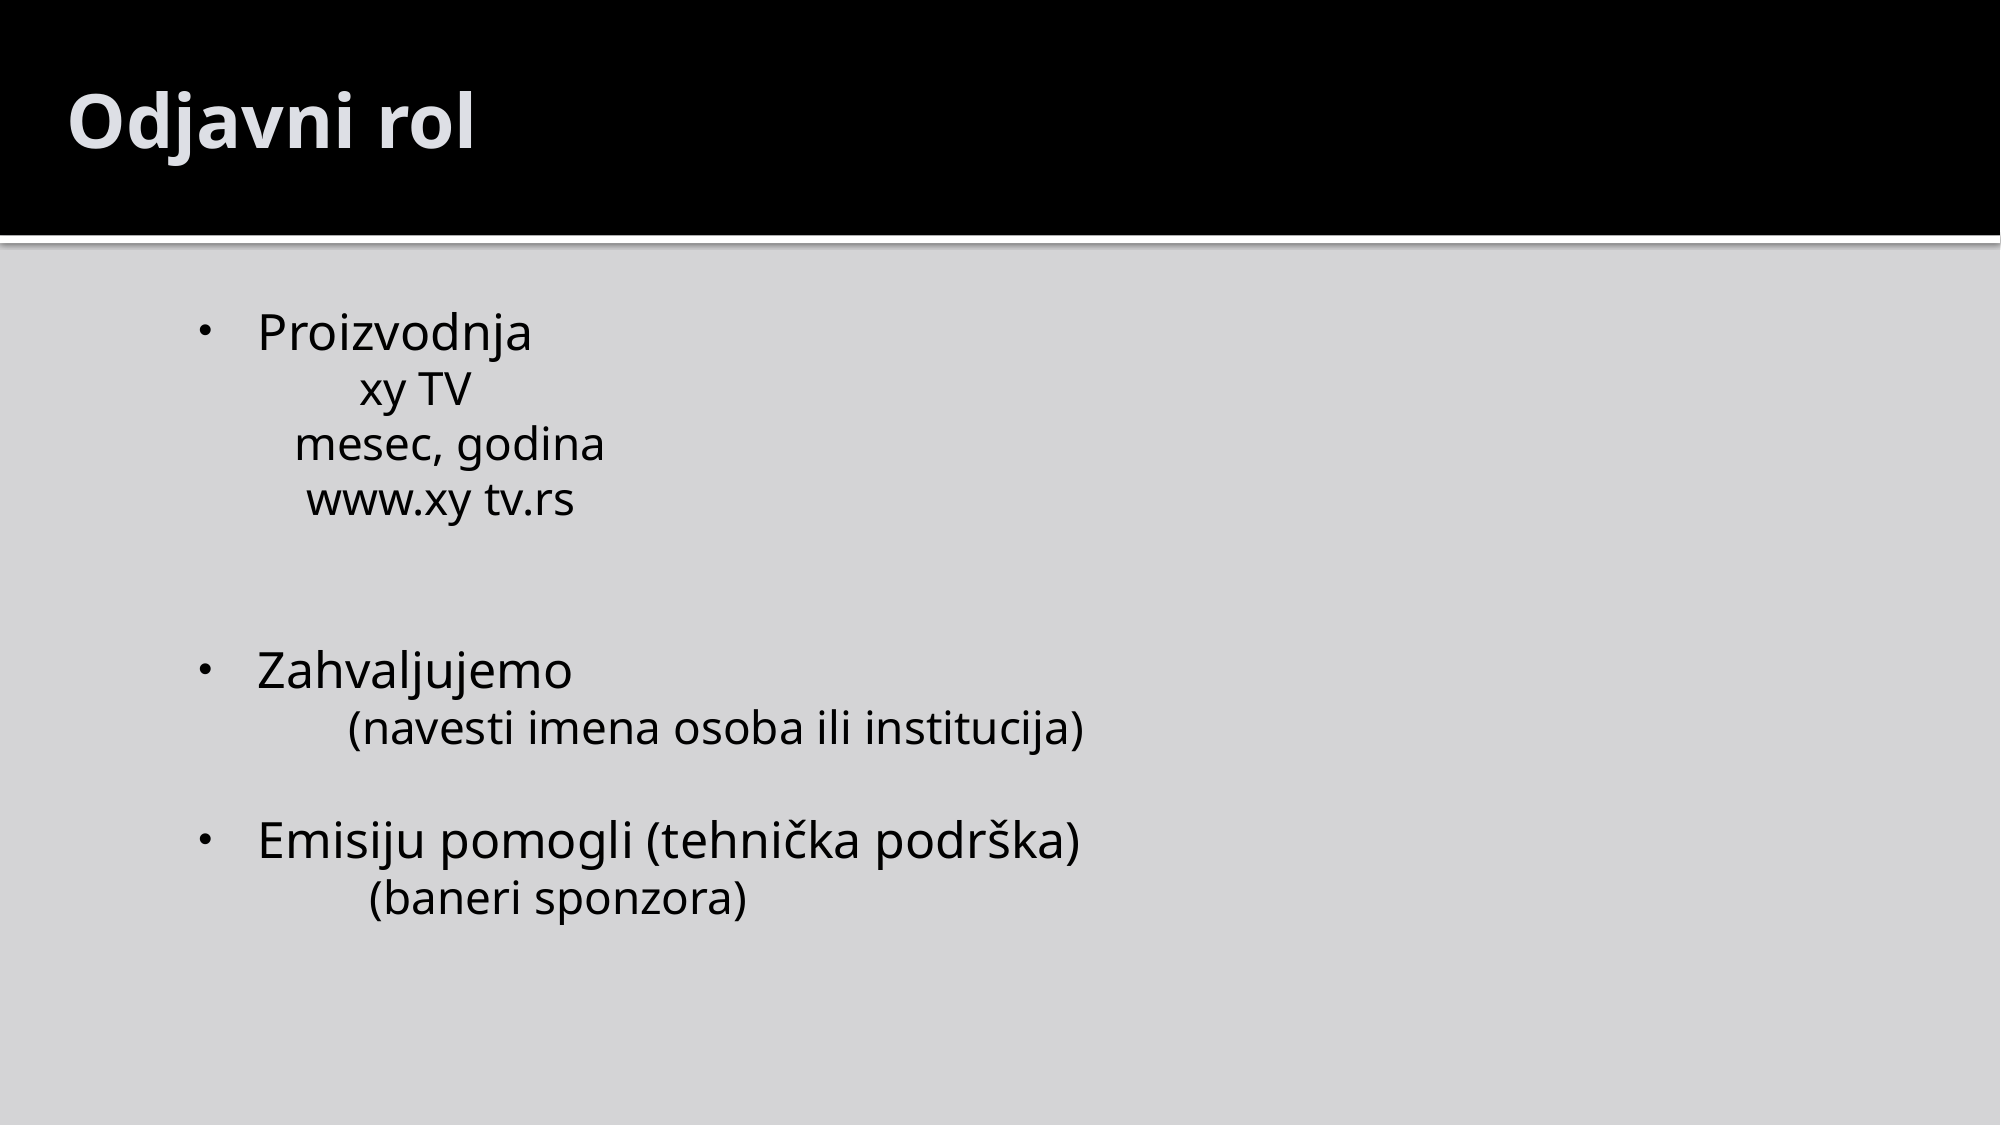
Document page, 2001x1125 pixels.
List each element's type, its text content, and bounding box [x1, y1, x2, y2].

list Proizvodnja xy TV mesec, godina www.xy tv.rs Zahvaljujemo (navesti imena osoba ili institucija) Emisiju pomogli (tehnička podrška) (baneri sponzora) [87, 224, 1700, 1125]
text_box Odjavni rol [12, 12, 1650, 225]
